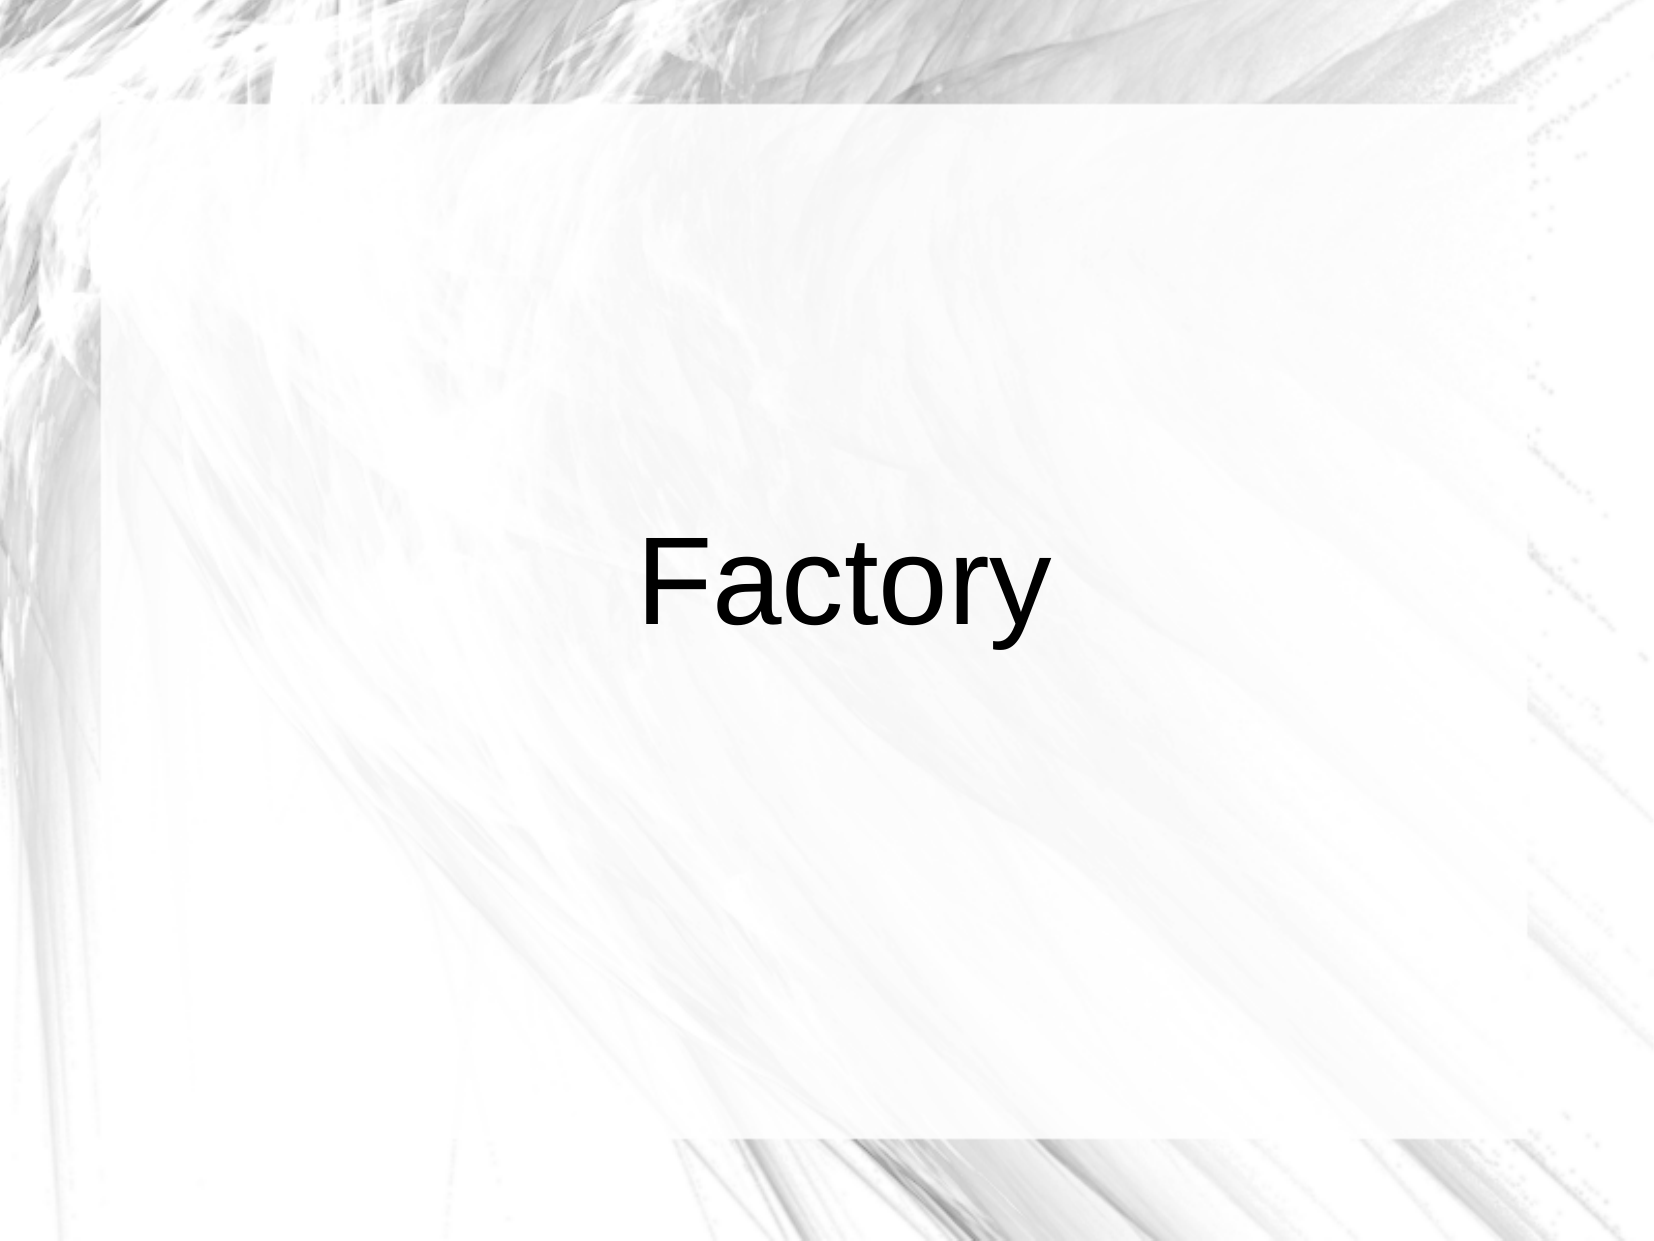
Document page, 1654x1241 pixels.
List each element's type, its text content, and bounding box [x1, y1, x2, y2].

picture [0, 0, 1654, 1241]
list Factory [118, 319, 1571, 1102]
